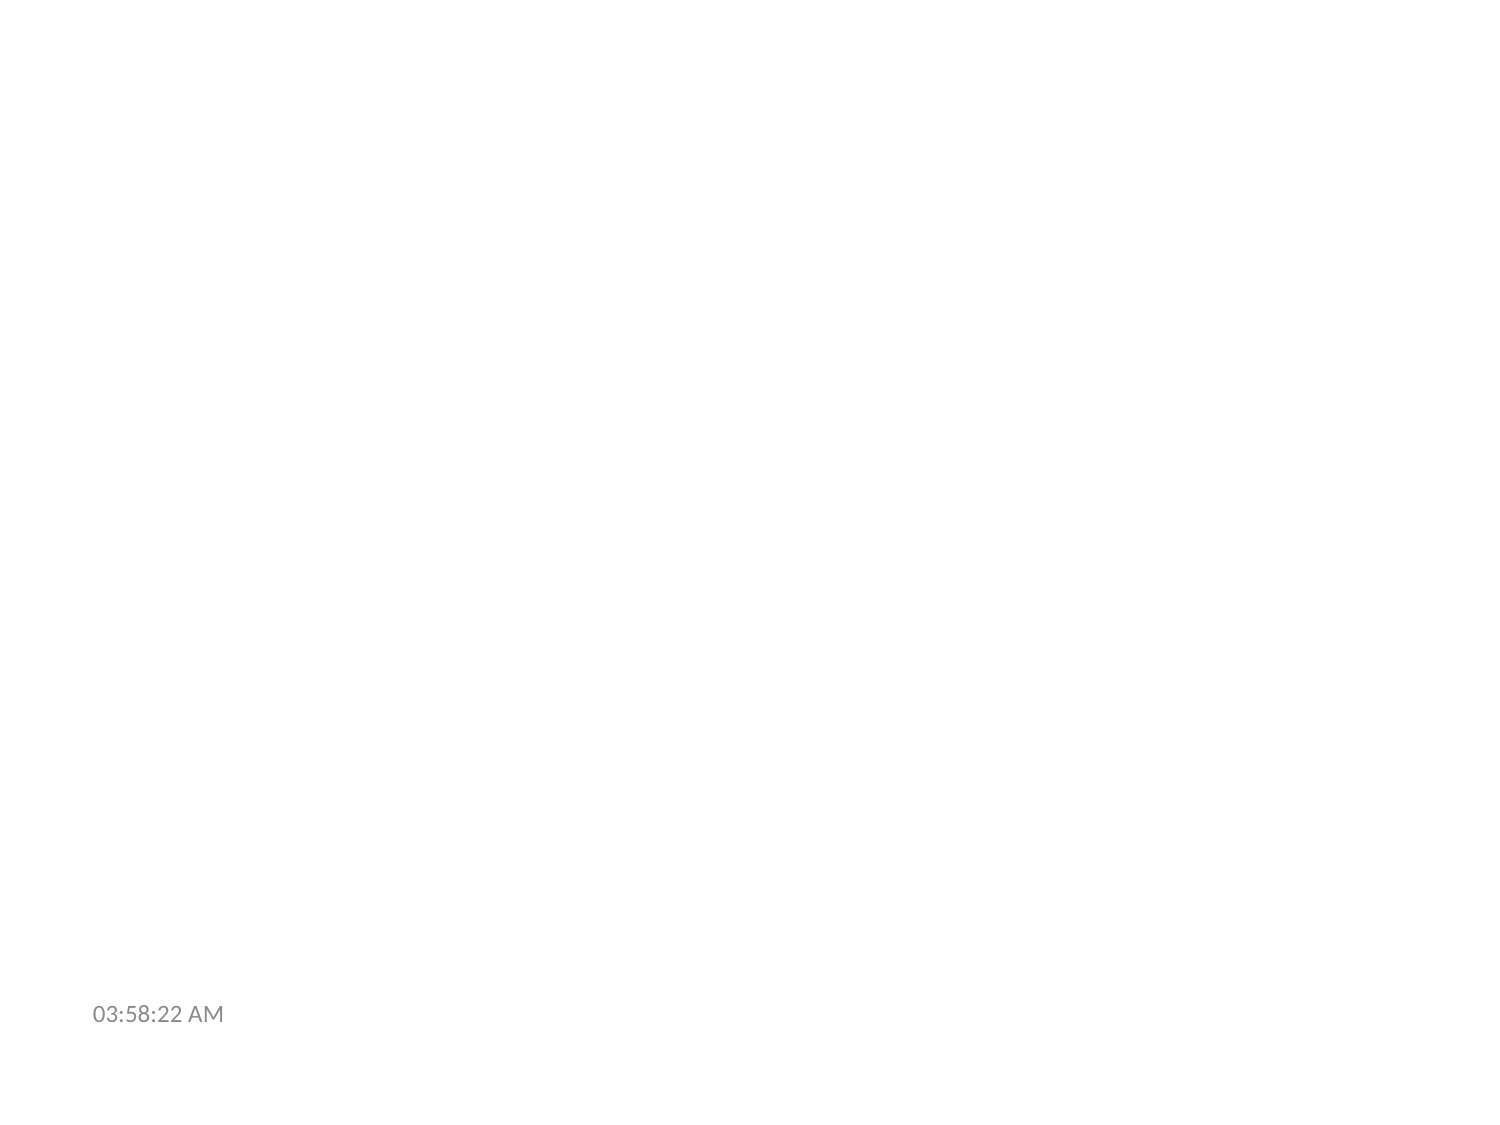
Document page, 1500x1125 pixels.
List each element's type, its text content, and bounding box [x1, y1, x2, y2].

text_box 3:35:09 PM [77, 982, 428, 1043]
